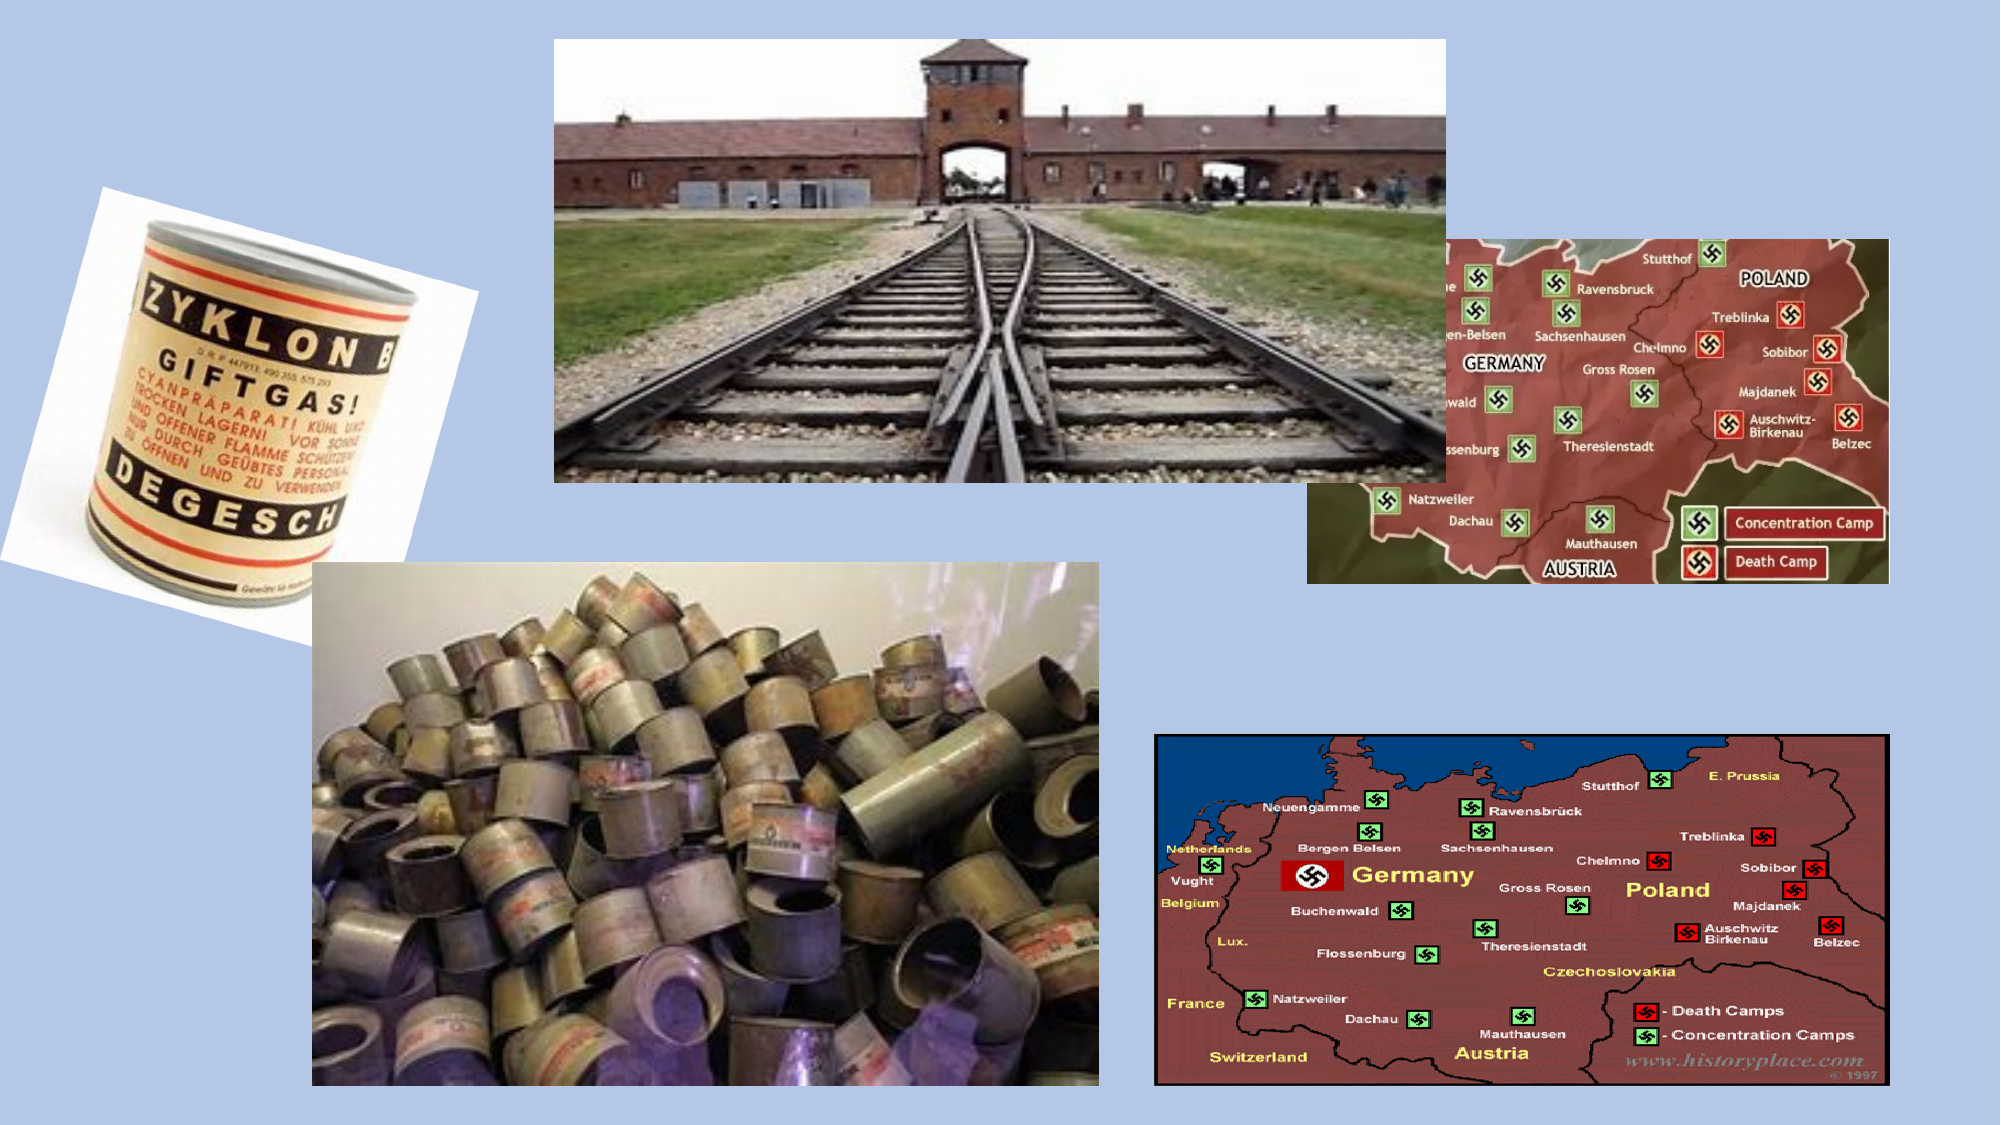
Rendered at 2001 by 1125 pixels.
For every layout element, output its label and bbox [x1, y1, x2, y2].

picture [1, 188, 1099, 1086]
picture [1154, 733, 1890, 1086]
picture [554, 39, 1890, 584]
